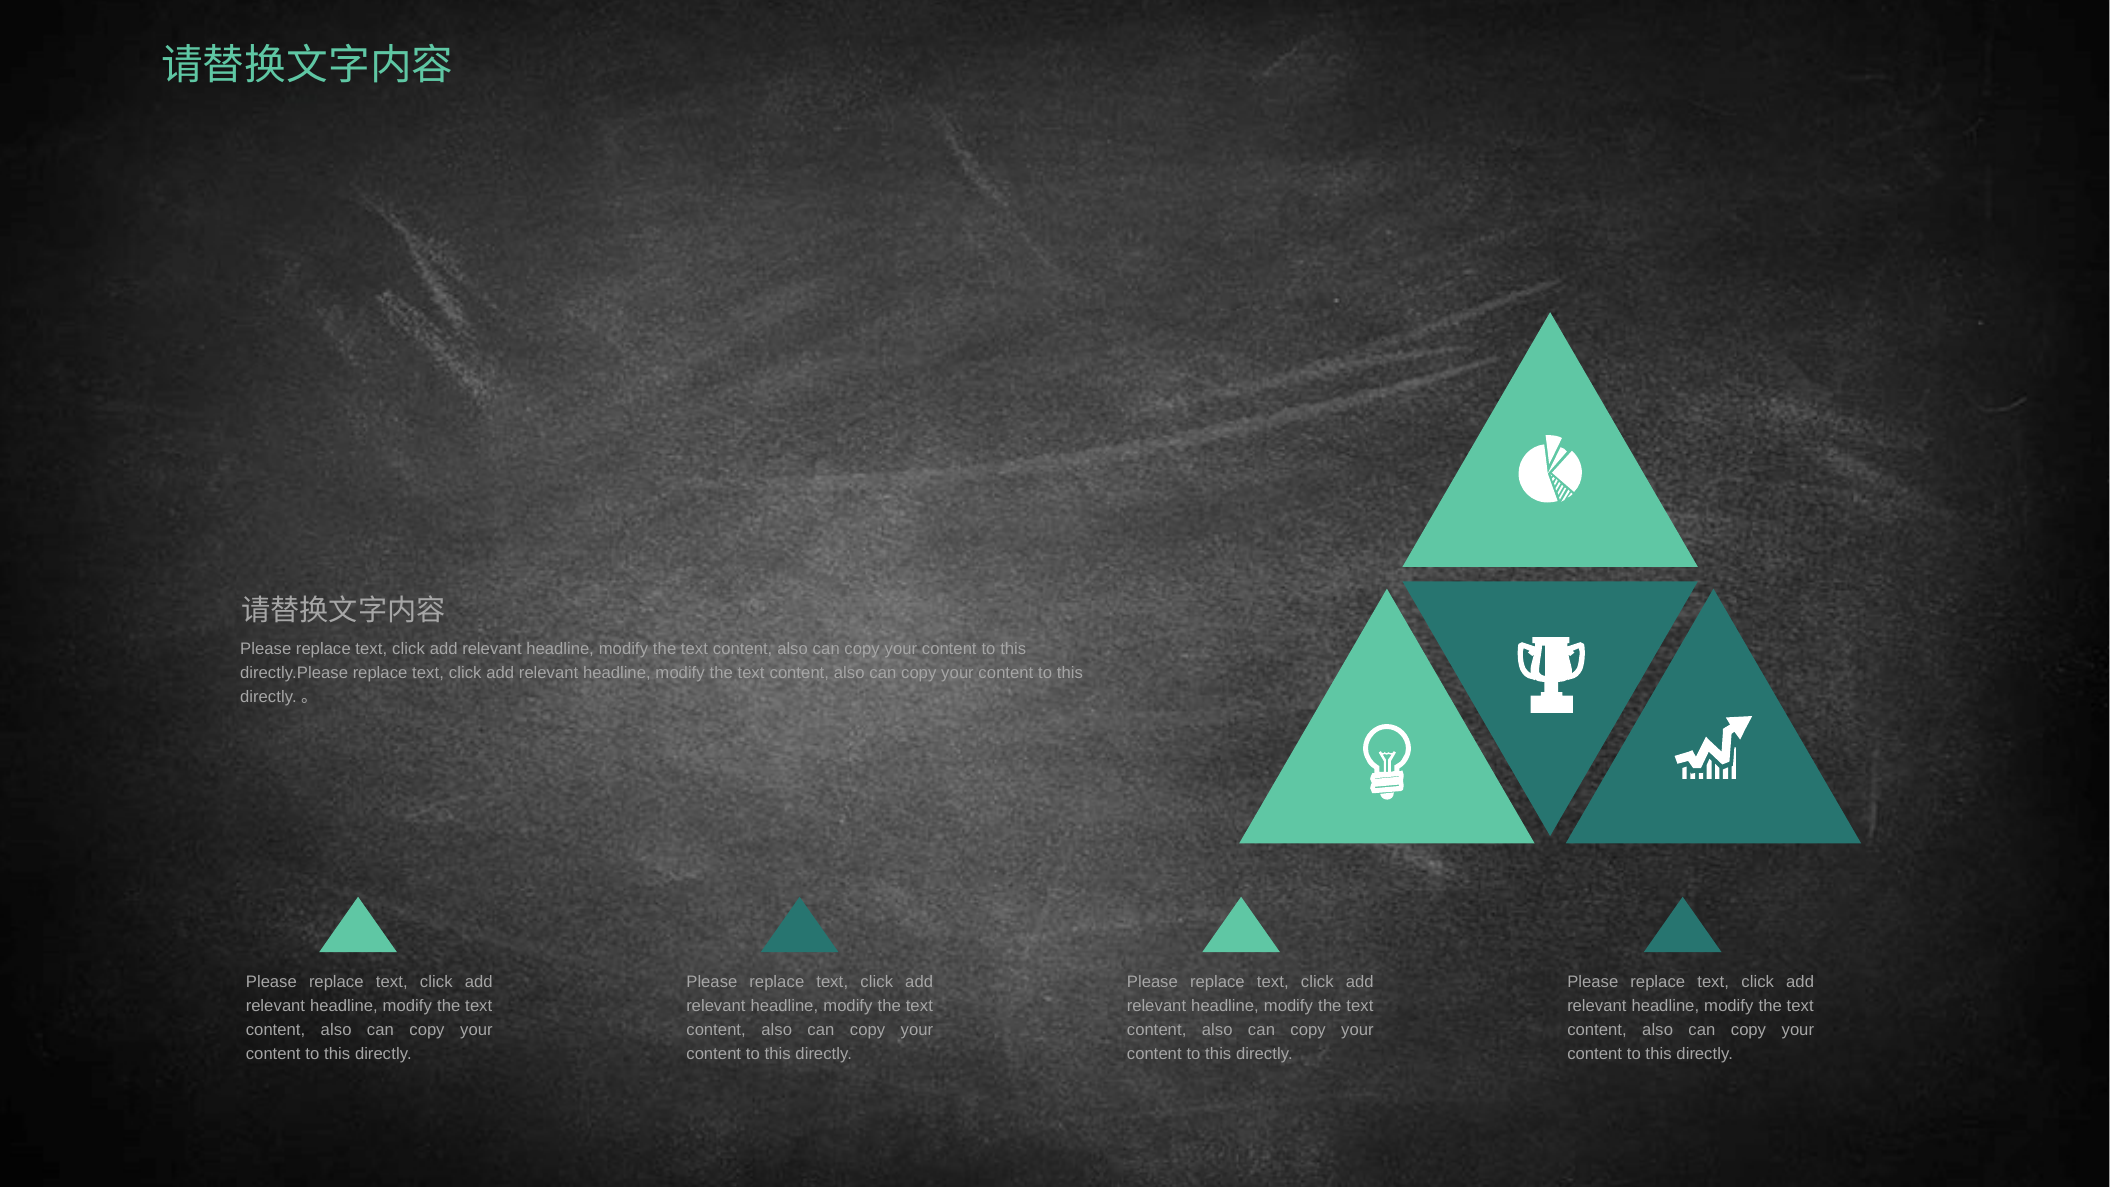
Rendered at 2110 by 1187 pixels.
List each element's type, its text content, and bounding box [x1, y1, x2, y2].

text_box Please replace text, click add relevant headline, modify the text content, also can copy your content to this directly. [231, 959, 508, 1070]
text_box Please replace text, click add relevant headline, modify the text content, also can copy your content to this directly.Please replace text, click add relevant headline, modify the text content, also can copy your content to this directly.。 [225, 626, 1143, 713]
text_box [1200, 894, 1283, 954]
text_box Please replace text, click add relevant headline, modify the text content, also can copy your content to this directly. [1552, 959, 1830, 1070]
text_box Please replace text, click add relevant headline, modify the text content, also can copy your content to this directly. [1112, 959, 1389, 1070]
text_box Please replace text, click add relevant headline, modify the text content, also can copy your content to this directly. [671, 959, 949, 1070]
text_box 请替换文字内容 [145, 22, 500, 94]
text_box [1641, 894, 1724, 954]
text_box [1402, 581, 1698, 837]
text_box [1565, 588, 1862, 844]
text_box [1402, 312, 1698, 567]
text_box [1239, 588, 1535, 844]
text_box [317, 894, 399, 954]
text_box [758, 894, 841, 954]
text_box 请替换文字内容 [226, 577, 461, 626]
picture [0, 0, 2110, 1187]
